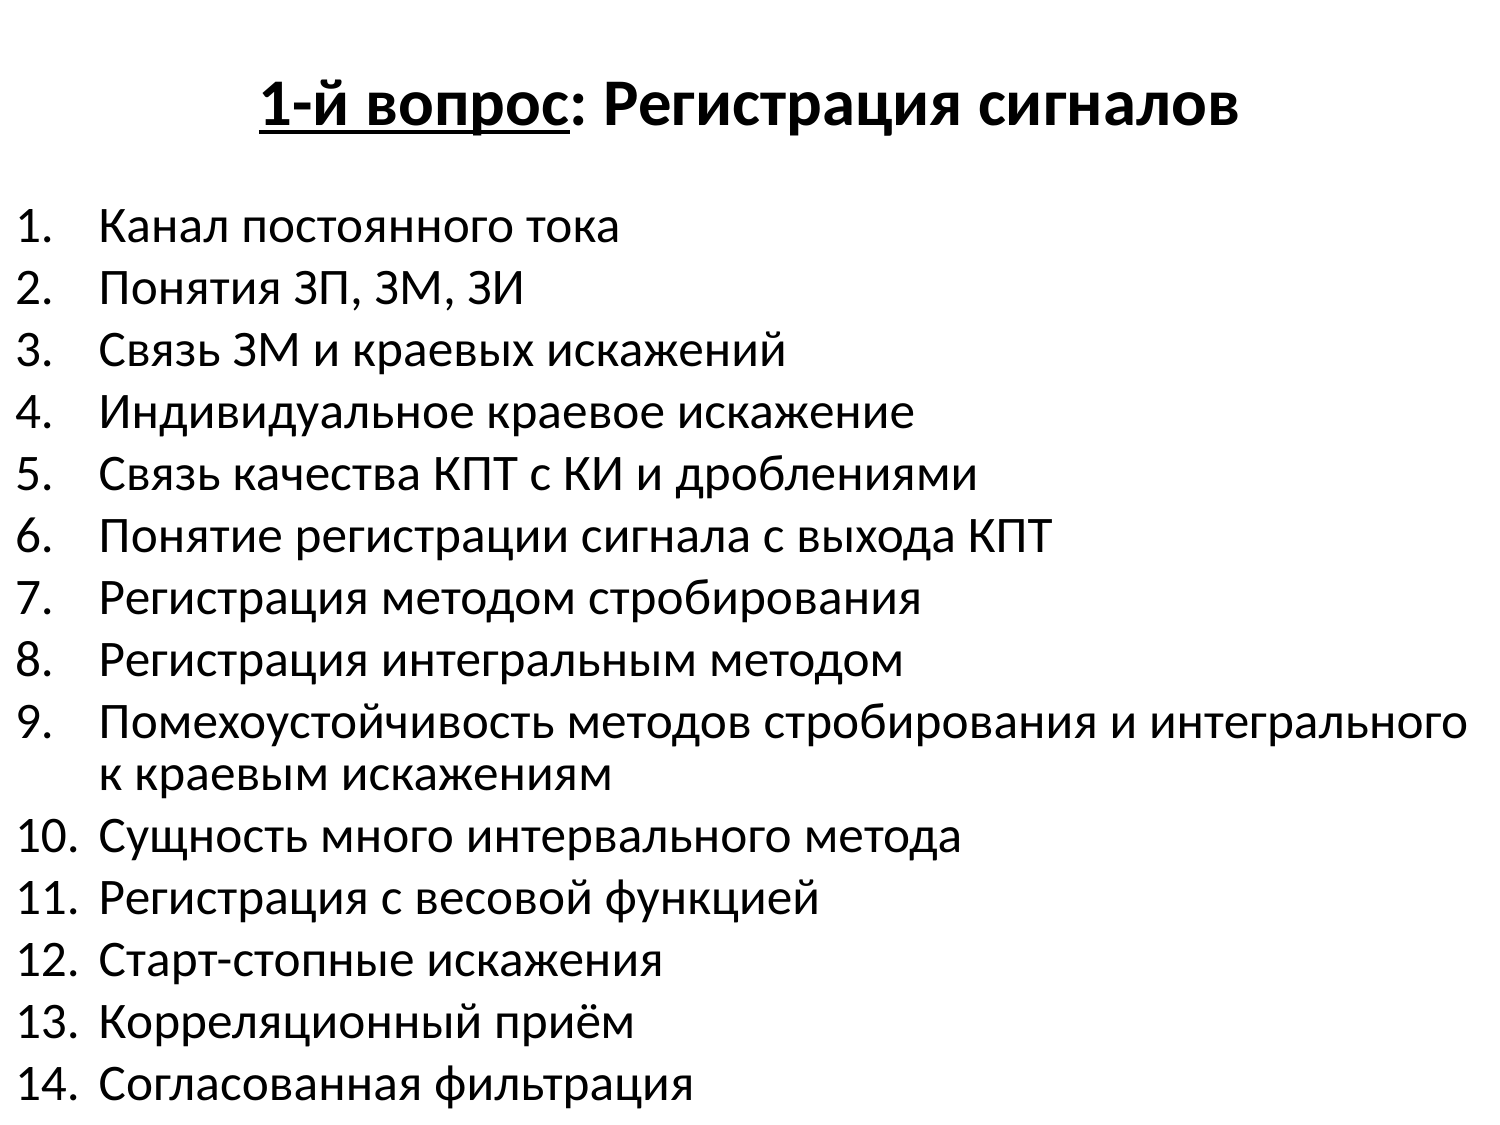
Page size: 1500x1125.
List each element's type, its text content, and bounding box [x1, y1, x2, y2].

title 1-й вопрос: Регистрация сигналов [75, 45, 1425, 173]
list Канал постоянного тока Понятия ЗП, ЗМ, ЗИ Связь ЗМ и краевых искажений Индивидуальное краевое искажение Связь качества КПТ с КИ и дроблениями Понятие регистрации сигнала с выхода КПТ Регистрация методом стробирования Регистрация интегральным методом Помехоустойчивость методов стробирования и интегрального к краевым искажениям Сущность много интервального метода Регистрация с весовой функцией Старт-стопные искажения Корреляционный приём Согласованная фильтрация [0, 196, 1500, 1125]
